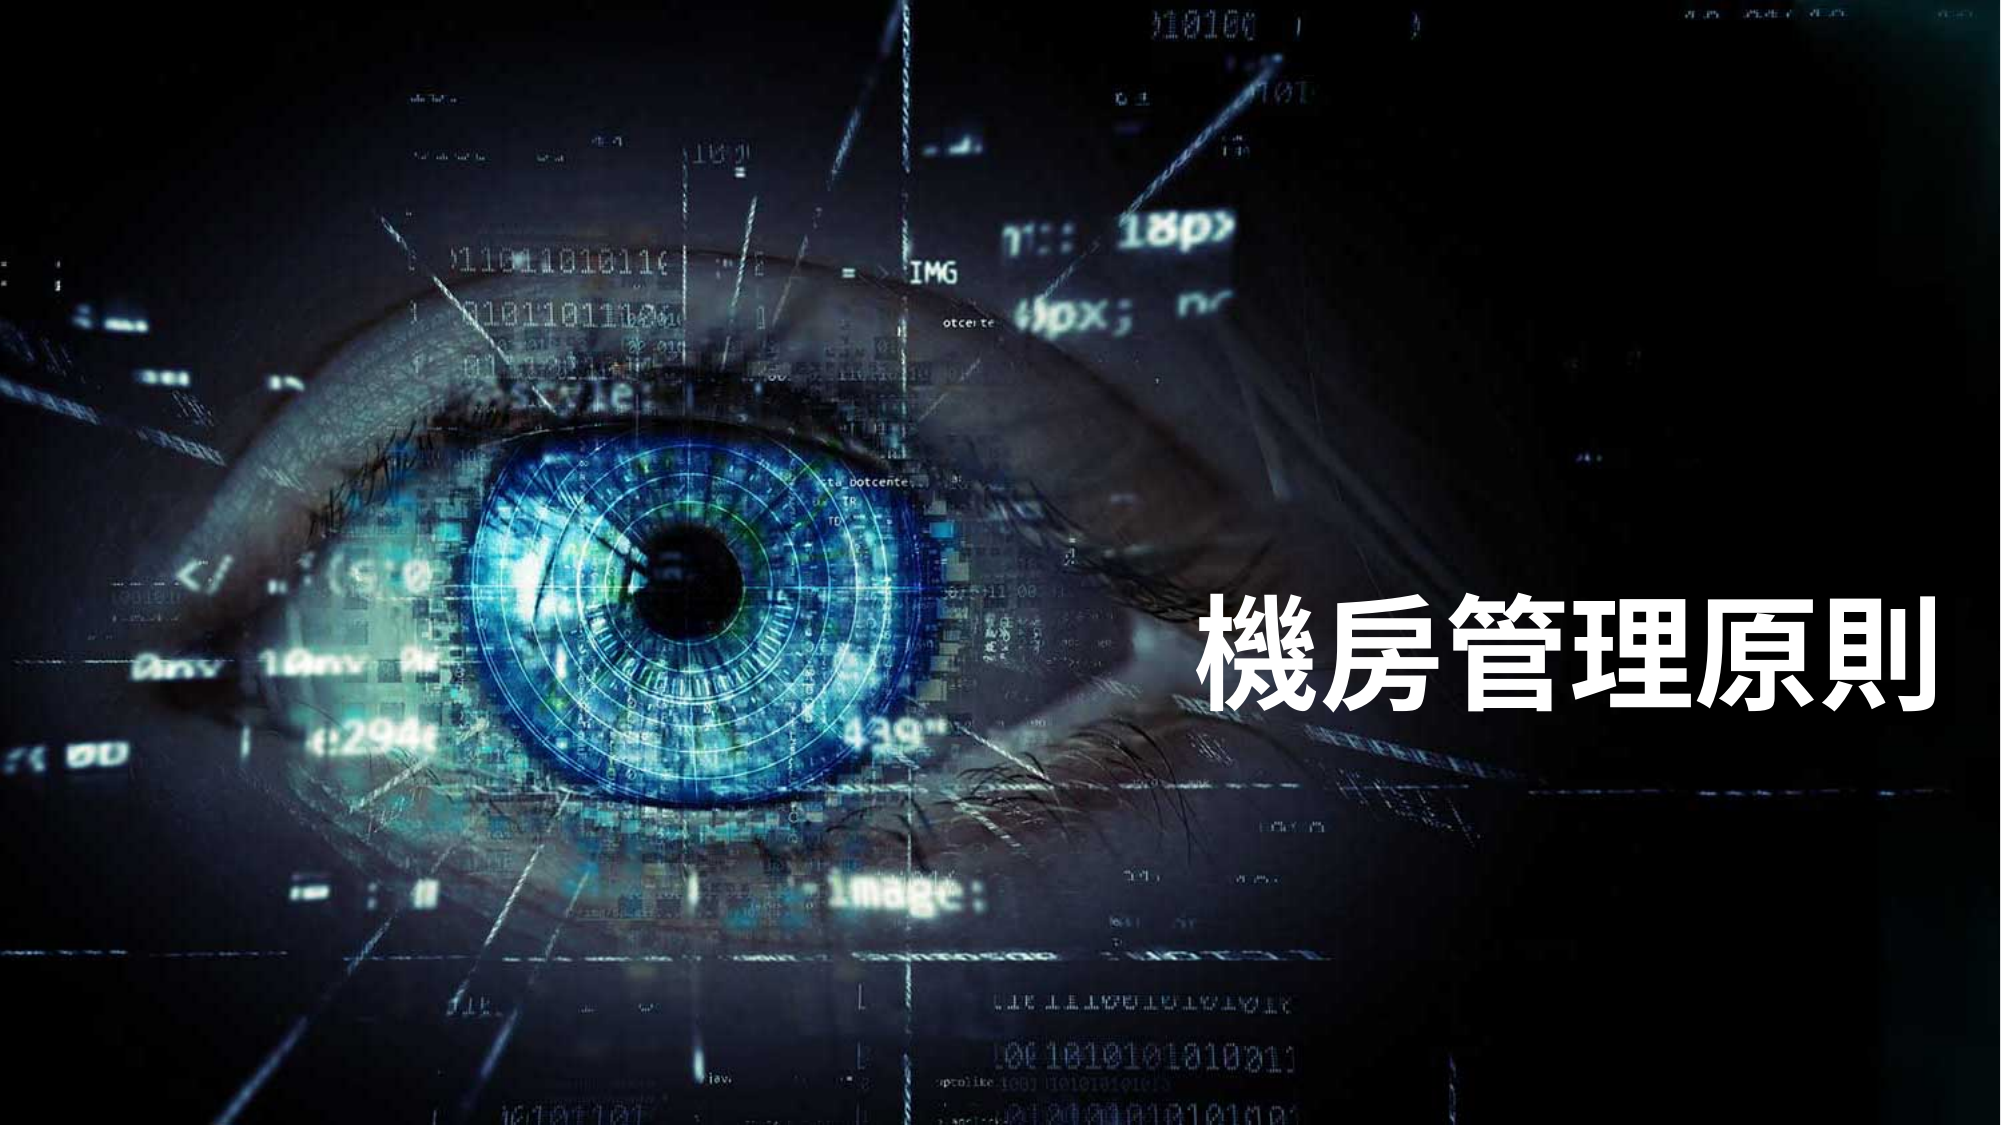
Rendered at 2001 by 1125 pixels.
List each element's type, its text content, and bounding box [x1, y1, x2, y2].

text_box 機房管理原則 [1179, 568, 1964, 733]
picture [0, 0, 2001, 1125]
